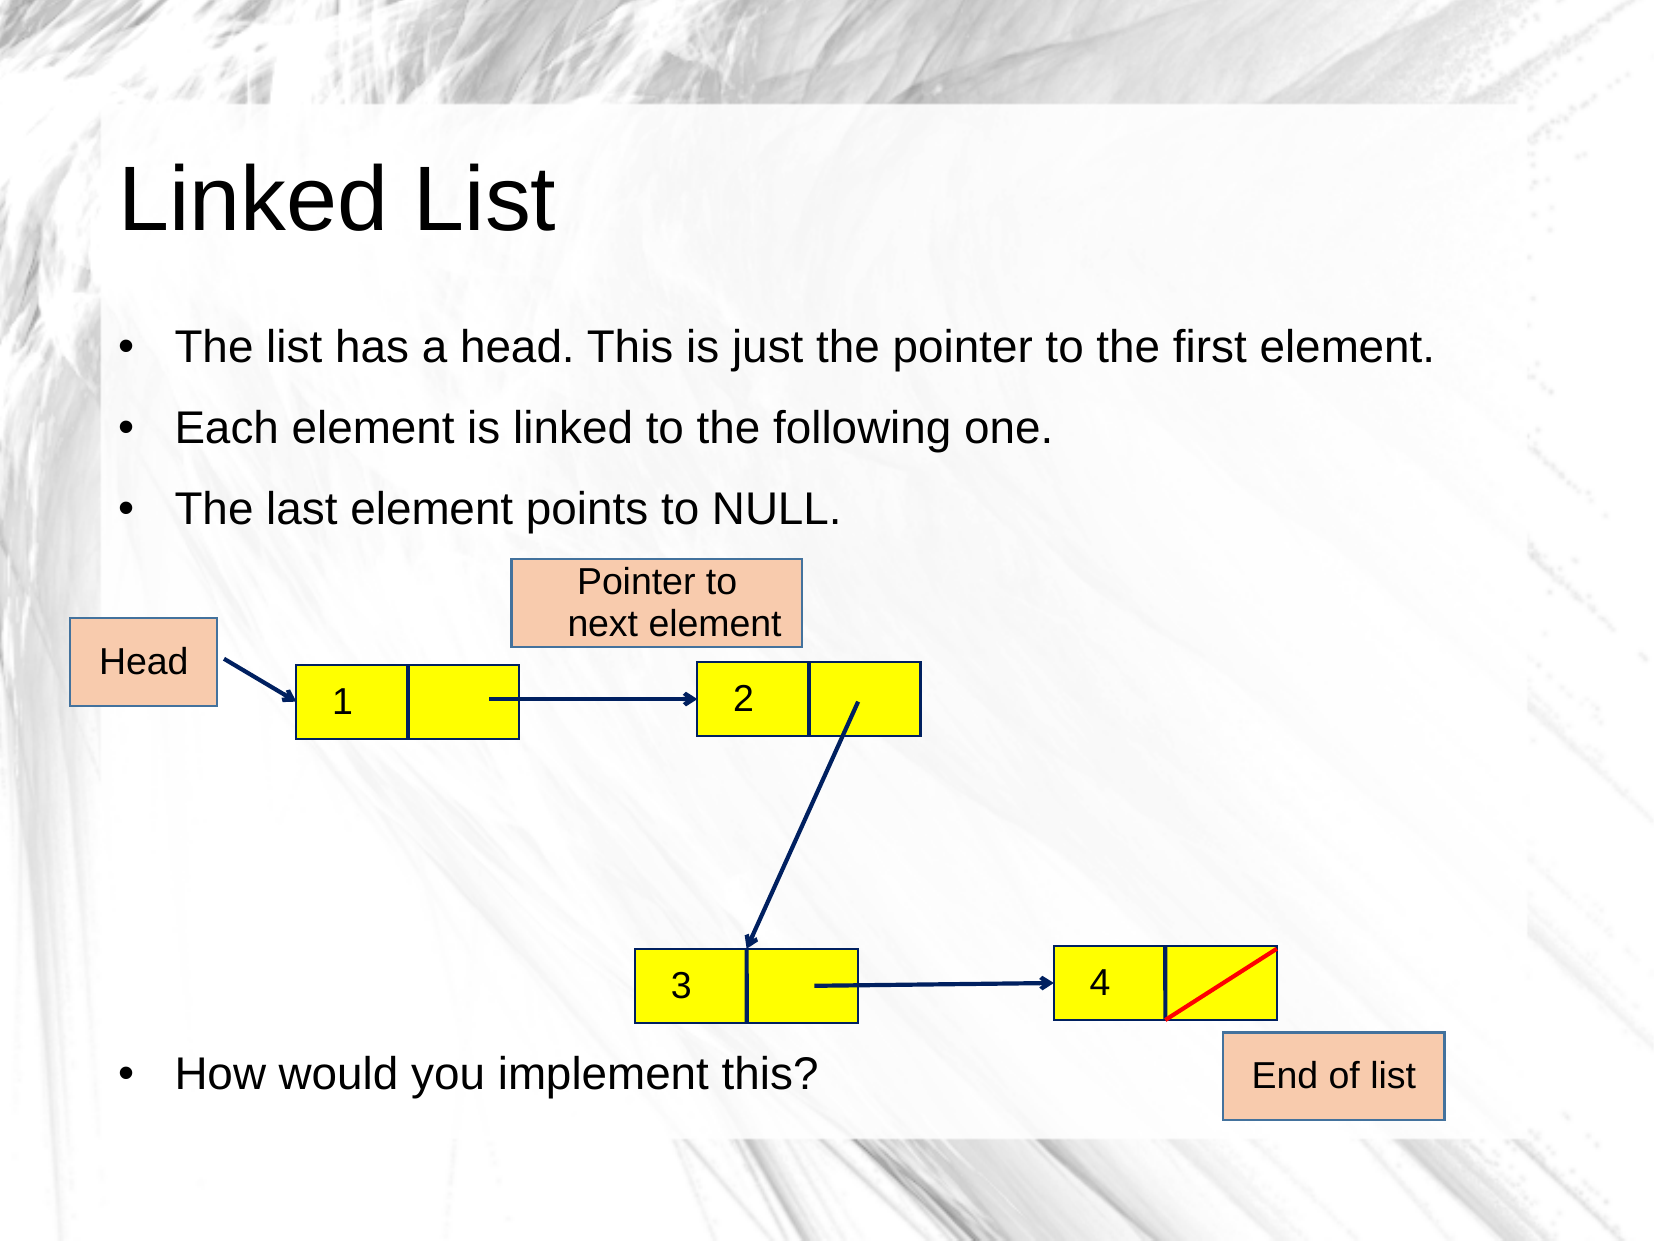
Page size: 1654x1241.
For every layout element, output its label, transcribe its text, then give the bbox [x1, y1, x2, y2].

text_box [1053, 945, 1277, 1021]
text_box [223, 658, 297, 702]
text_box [1165, 948, 1277, 1020]
title Linked List [118, 112, 1506, 281]
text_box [814, 982, 1053, 986]
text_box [635, 948, 859, 1023]
list The list has a head. This is just the pointer to the first element. Each element is linked to the following one. The last element points to NULL. How would you implement this? [118, 319, 1571, 1109]
picture [0, 0, 1654, 1241]
text_box Head [70, 618, 217, 706]
text_box End of list [1222, 1032, 1445, 1121]
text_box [746, 701, 859, 949]
text_box Pointer to next element [511, 559, 803, 648]
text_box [296, 664, 520, 739]
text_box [697, 662, 921, 737]
